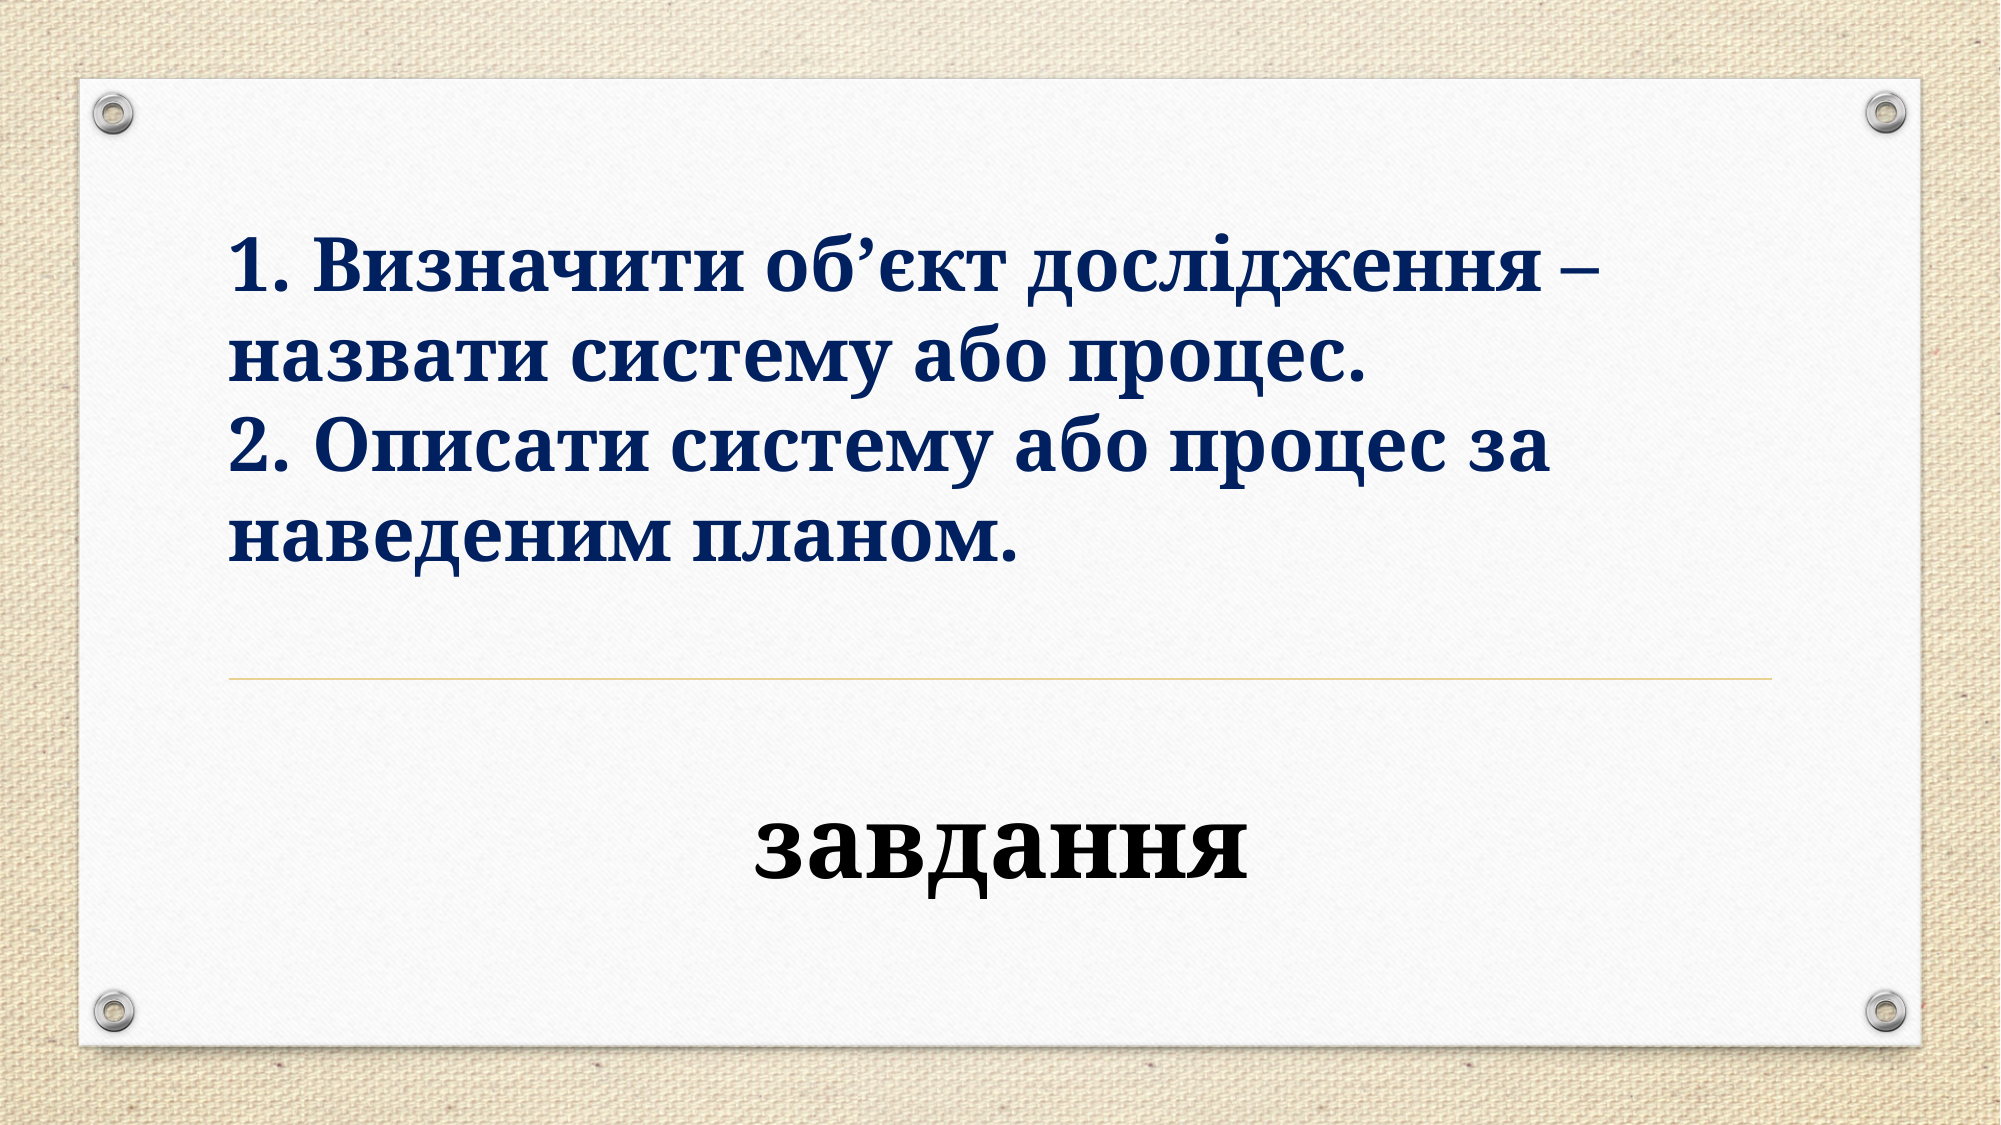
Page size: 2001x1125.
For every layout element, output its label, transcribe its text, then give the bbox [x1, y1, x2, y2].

list завдання [213, 712, 1788, 964]
title 1. Визначити об’єкт дослідження – назвати систему або процес. 2. Описати систему або процес за наведеним планом. [213, 154, 1788, 640]
picture [0, 0, 2001, 1125]
